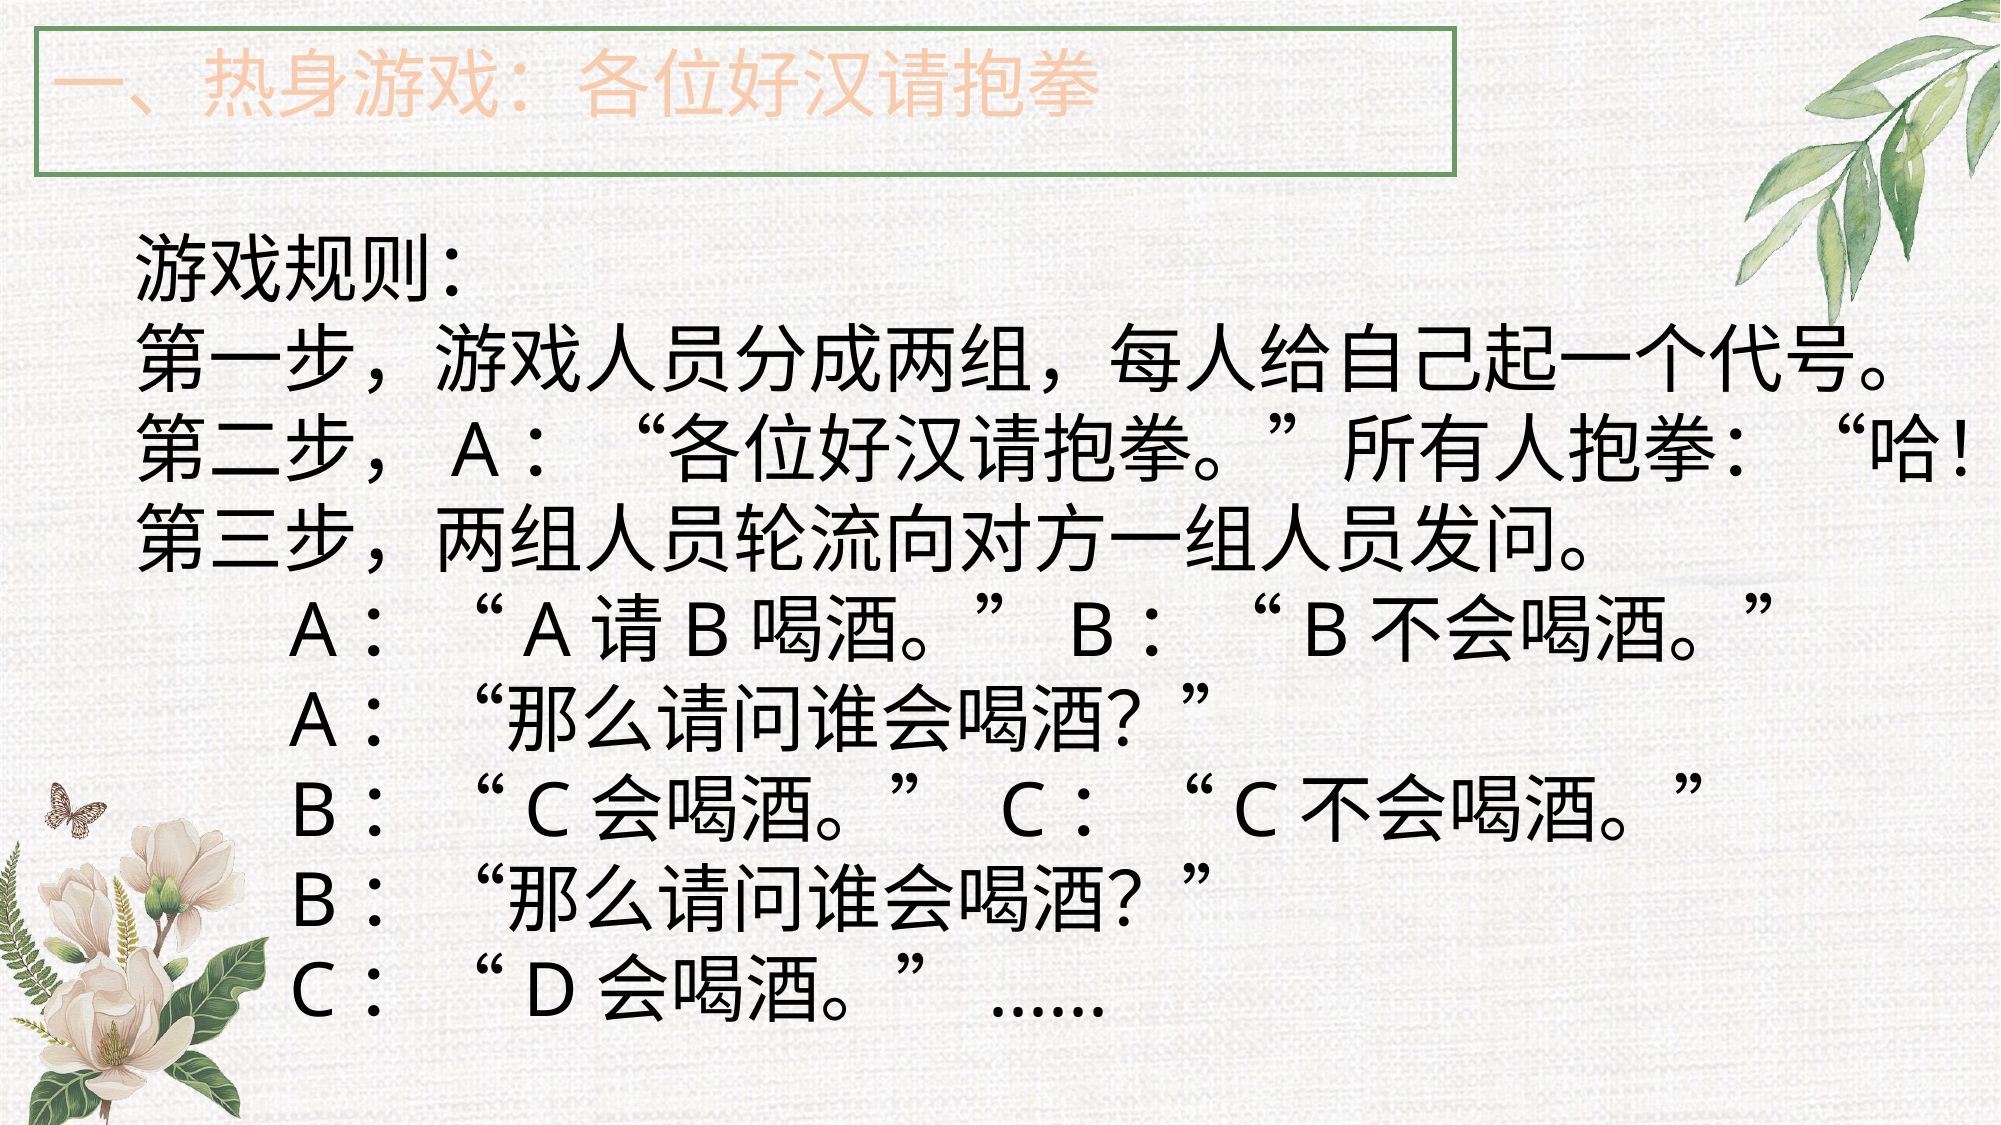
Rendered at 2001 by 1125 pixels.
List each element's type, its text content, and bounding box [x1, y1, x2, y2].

text_box 一、热身游戏：各位好汉请抱拳 [36, 28, 1455, 175]
picture [0, 0, 2001, 1125]
text_box 游戏规则： 第一步，游戏人员分成两组，每人给自己起一个代号。 第二步，A：“各位好汉请抱拳。”所有人抱拳：“哈！” 第三步，两组人员轮流向对方一组人员发问。 A：“A请B喝酒。”B：“B不会喝酒。” A：“那么请问谁会喝酒？” B：“C会喝酒。” C：“C不会喝酒。” B：“那么请问谁会喝酒？” C：“D会喝酒。”...... [118, 213, 2000, 1125]
